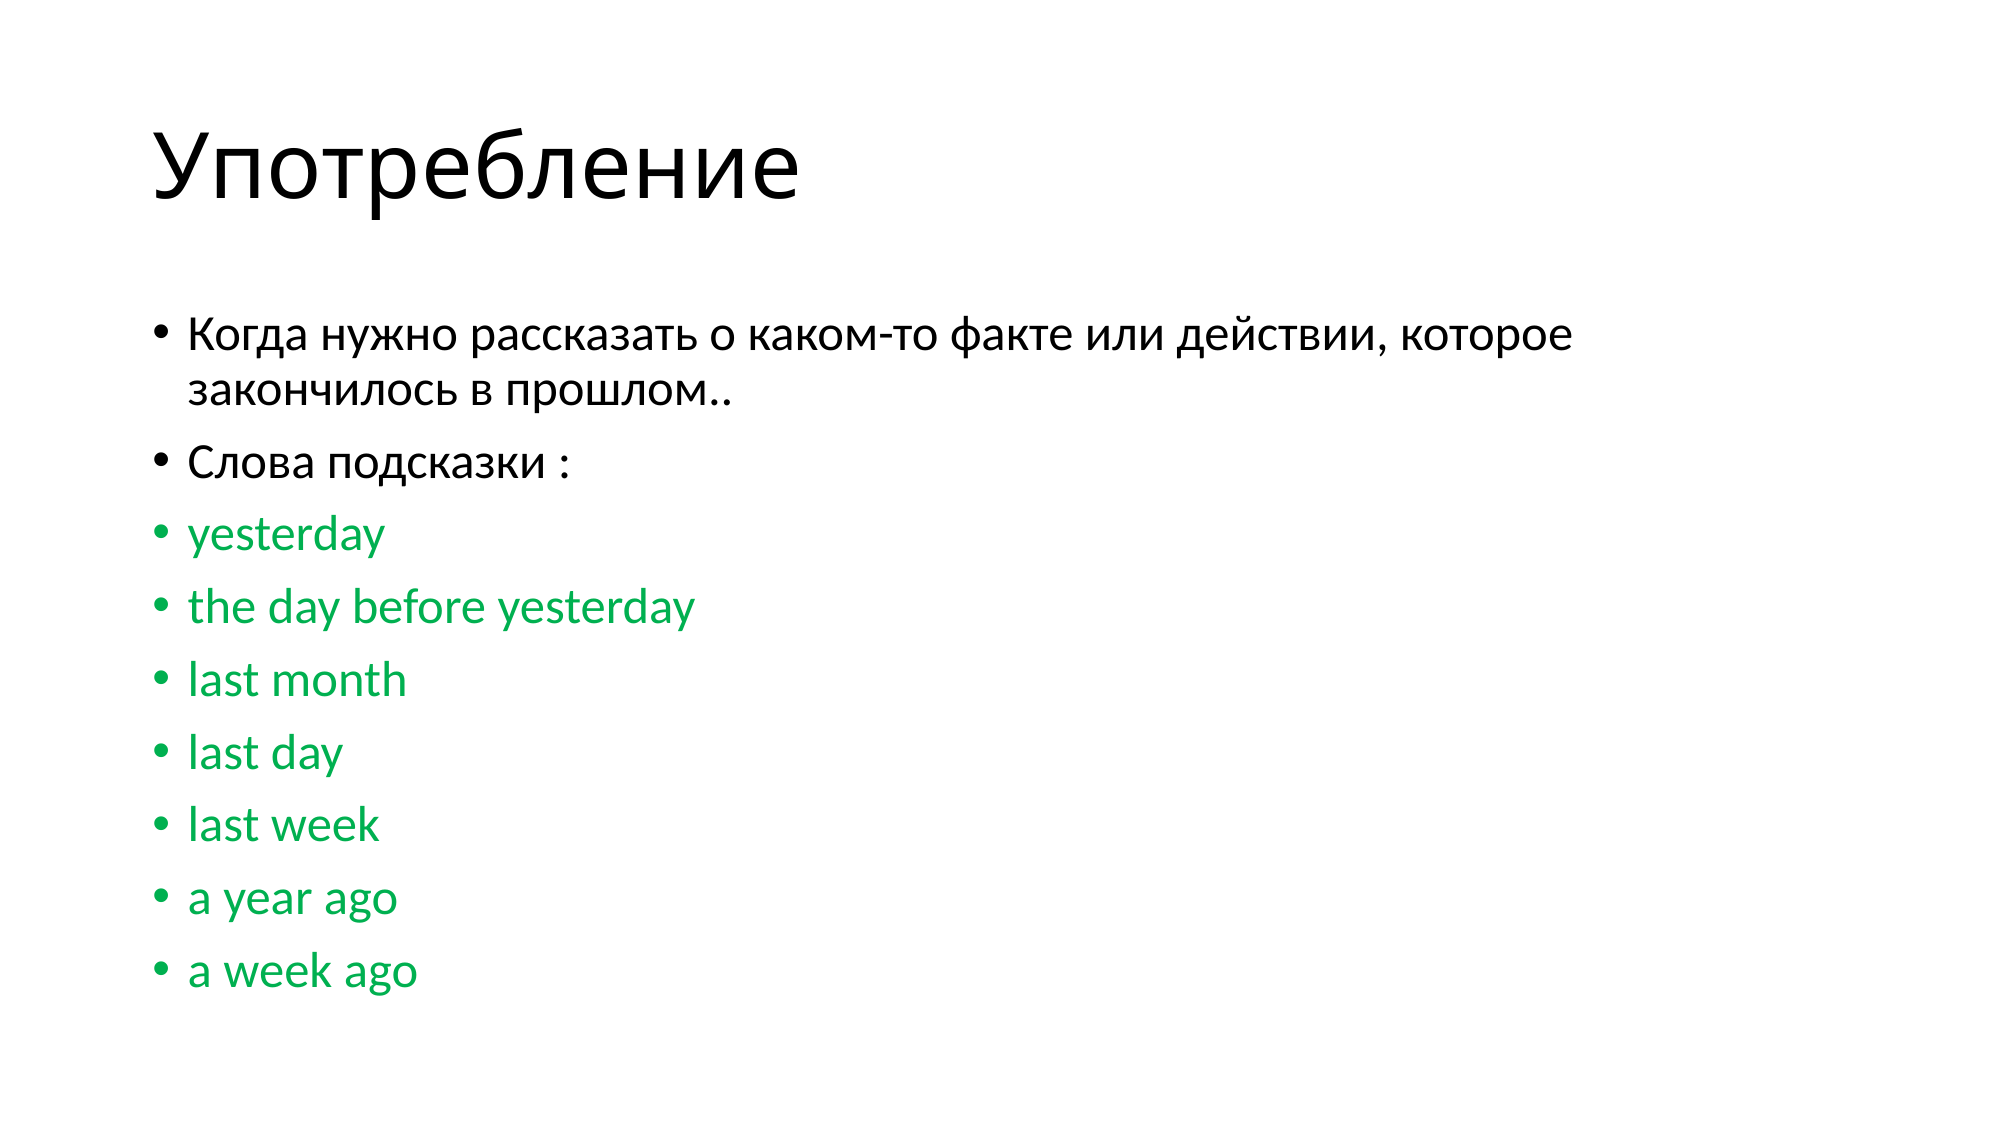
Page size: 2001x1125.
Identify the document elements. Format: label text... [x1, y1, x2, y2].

title Употребление [137, 59, 1863, 278]
list Когда нужно рассказать о каком-то факте или действии, которое закончилось в прошлом.. Слова подсказки : yesterday the day before yesterday last month last day last week a year ago a week ago [137, 299, 1863, 1014]
